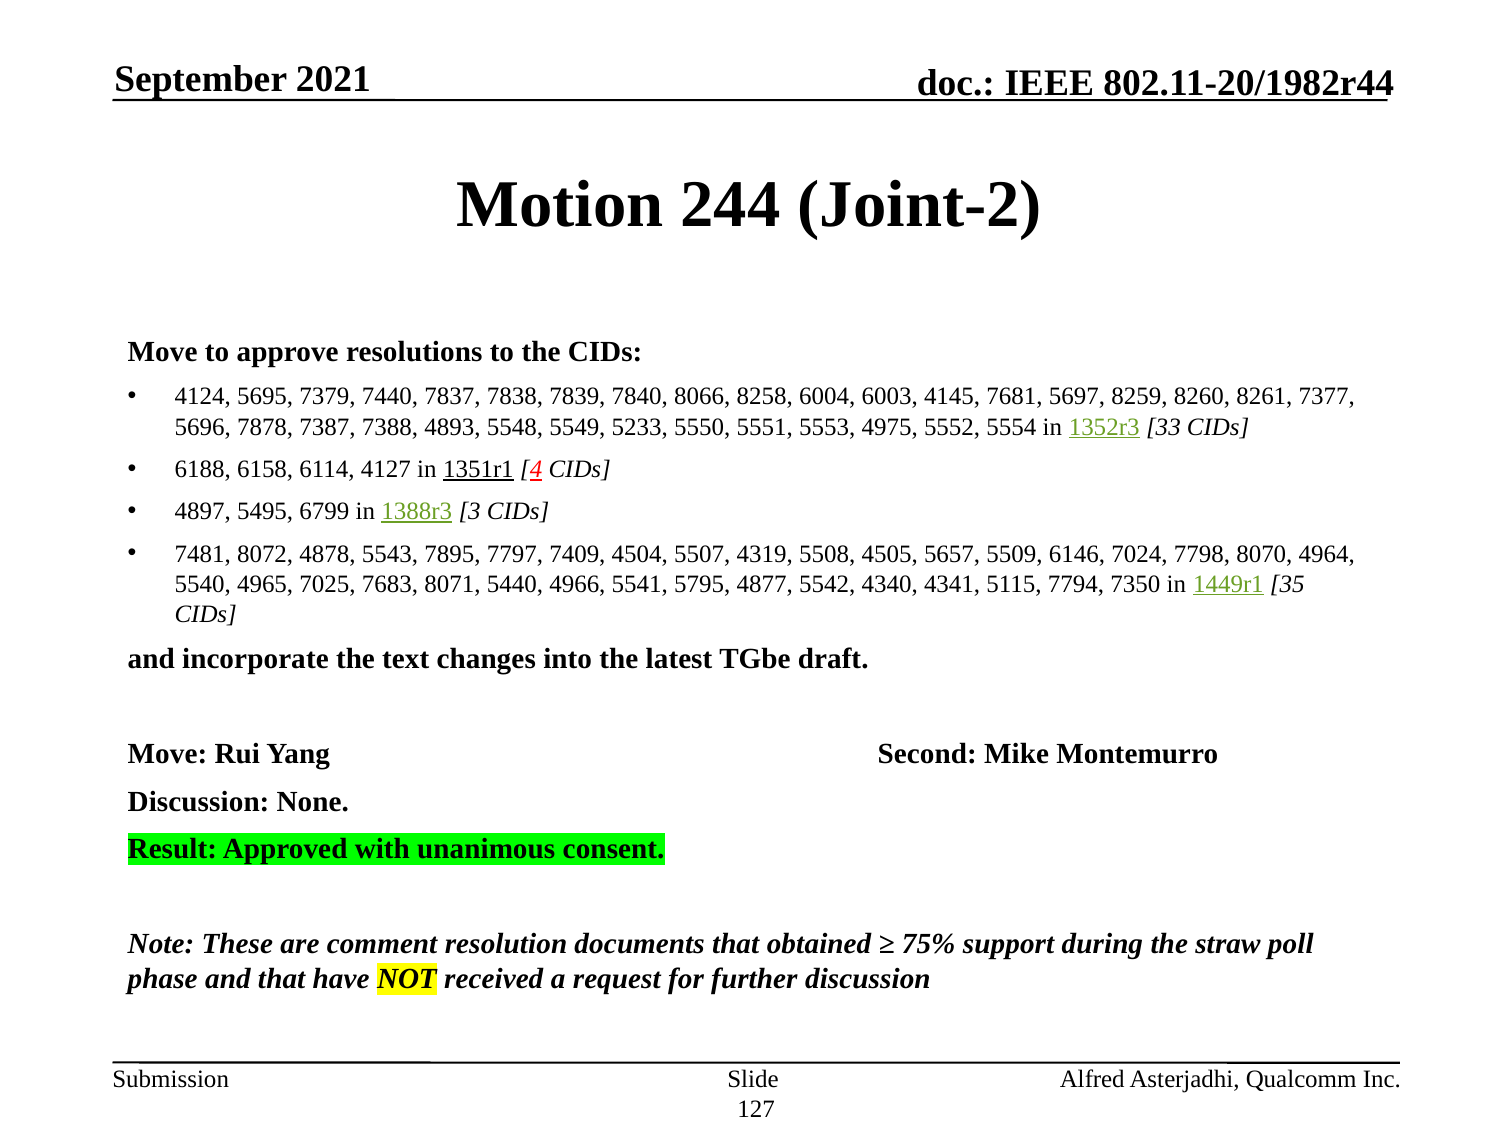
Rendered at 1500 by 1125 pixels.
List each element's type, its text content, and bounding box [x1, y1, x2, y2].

footer Alfred Asterjadhi, Qualcomm Inc. [878, 1061, 1402, 1093]
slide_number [114, 54, 423, 100]
title Motion 244 (Joint-2) [112, 112, 1388, 288]
slide_number Slide 127 [712, 1061, 800, 1123]
list Move to approve resolutions to the CIDs: 4124, 5695, 7379, 7440, 7837, 7838, 7839, 7840, 8066, 8258, 6004, 6003, 4145, 7681, 5697, 8259, 8260, 8261, 7377, 5696, 7878, 7387, 7388, 4893, 5548, 5549, 5233, 5550, 5551, 5553, 4975, 5552, 5554 in 1352r3 [33 CIDs] 6188, 6158, 6114, 4127 in 1351r1 [4 CIDs] 4897, 5495, 6799 in 1388r3 [3 CIDs] 7481, 8072, 4878, 5543, 7895, 7797, 7409, 4504, 5507, 4319, 5508, 4505, 5657, 5509, 6146, 7024, 7798, 8070, 4964, 5540, 4965, 7025, 7683, 8071, 5440, 4966, 5541, 5795, 4877, 5542, 4340, 4341, 5115, 7794, 7350 in 1449r1 [35 CIDs] and incorporate the text changes into the latest TGbe draft. Move: Rui Yang Second: Mike Montemurro Discussion: None. Result: Approved with unanimous consent. Note: These are comment resolution documents that obtained ≥ 75% support during the straw poll phase and that have NOT received a request for further discussion [112, 324, 1388, 1063]
